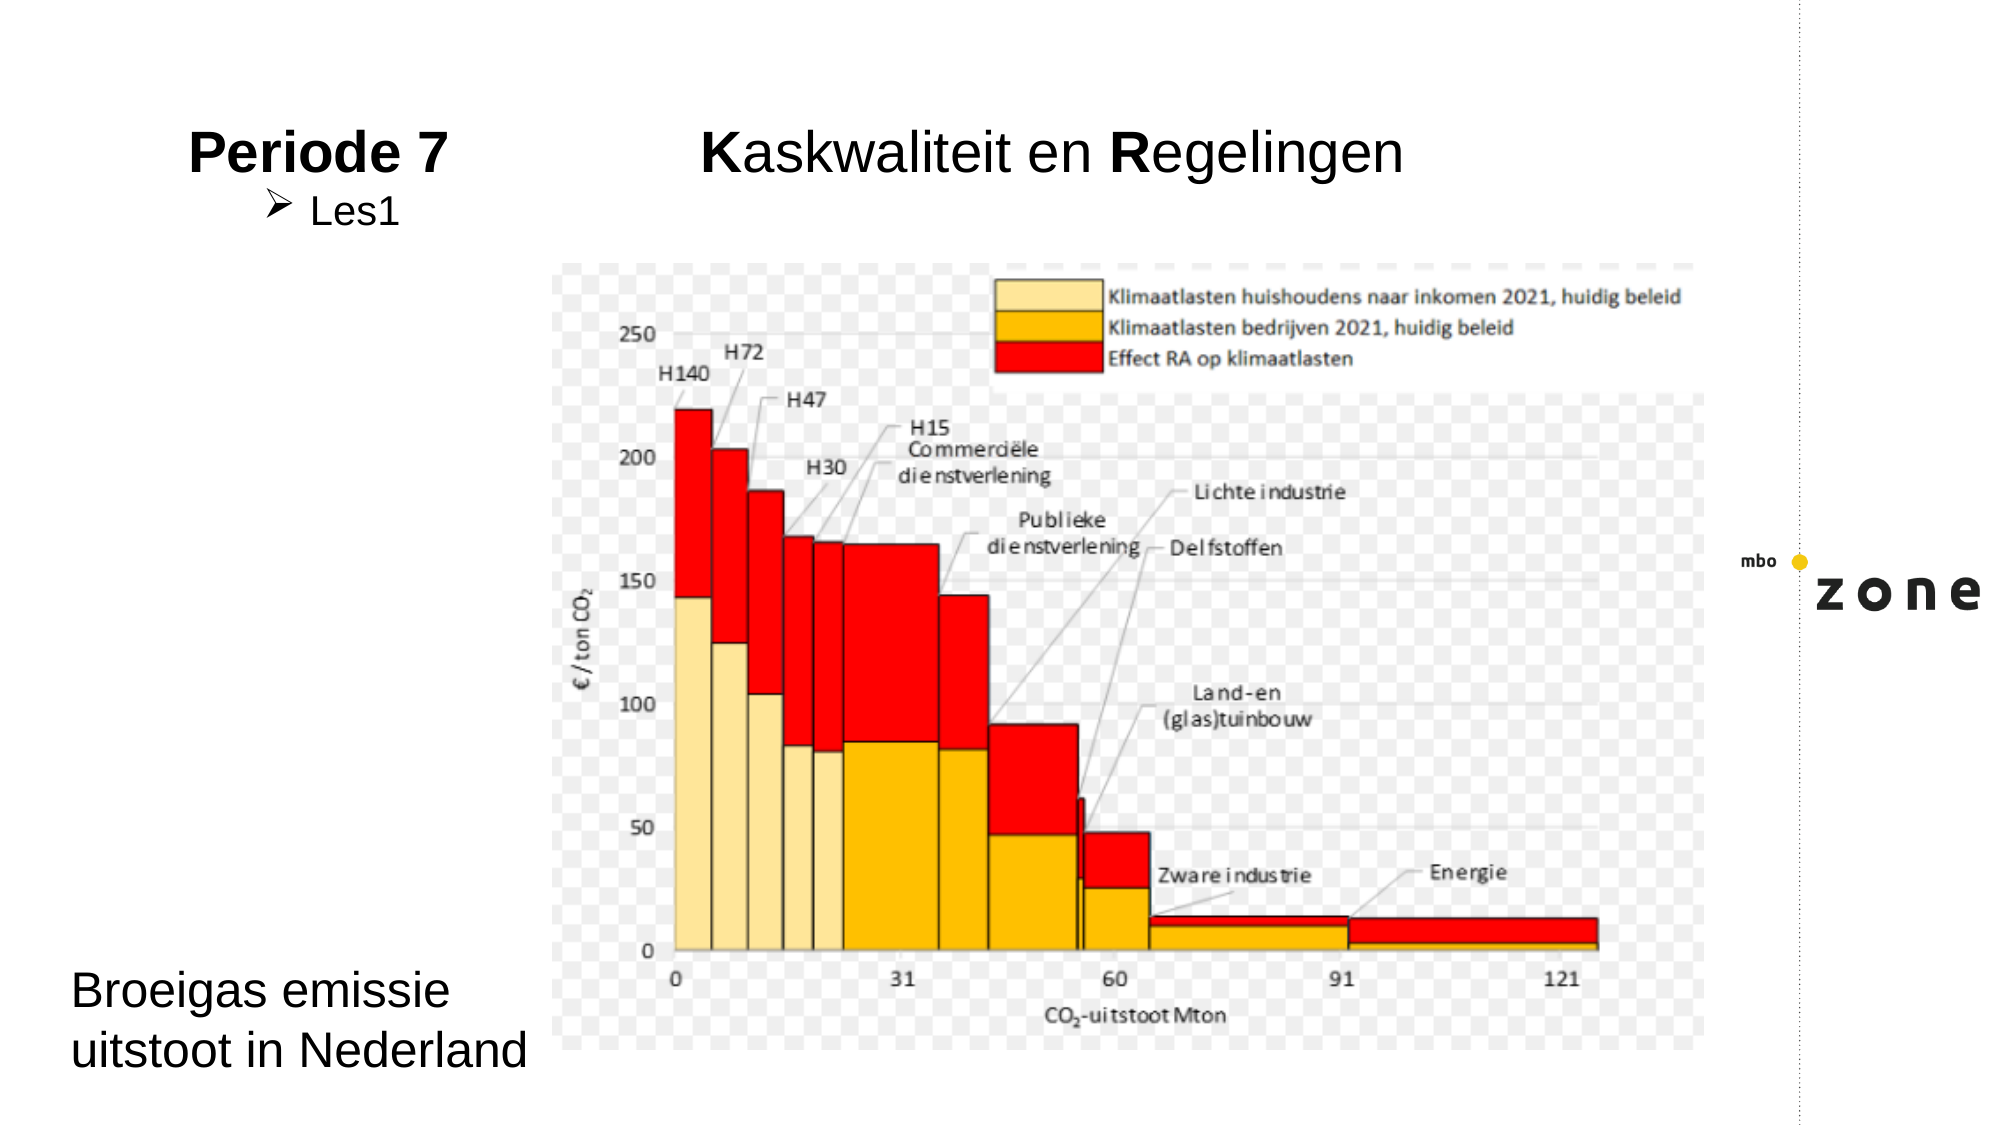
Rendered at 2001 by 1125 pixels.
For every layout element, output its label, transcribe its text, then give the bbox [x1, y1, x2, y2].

text_box Broeigas emissie uitstoot in Nederland [55, 950, 553, 1085]
text_box Kaskwaliteit en Regelingen [686, 106, 1421, 192]
picture [552, 0, 2001, 1125]
text_box Periode 7 Les1 [173, 106, 499, 242]
